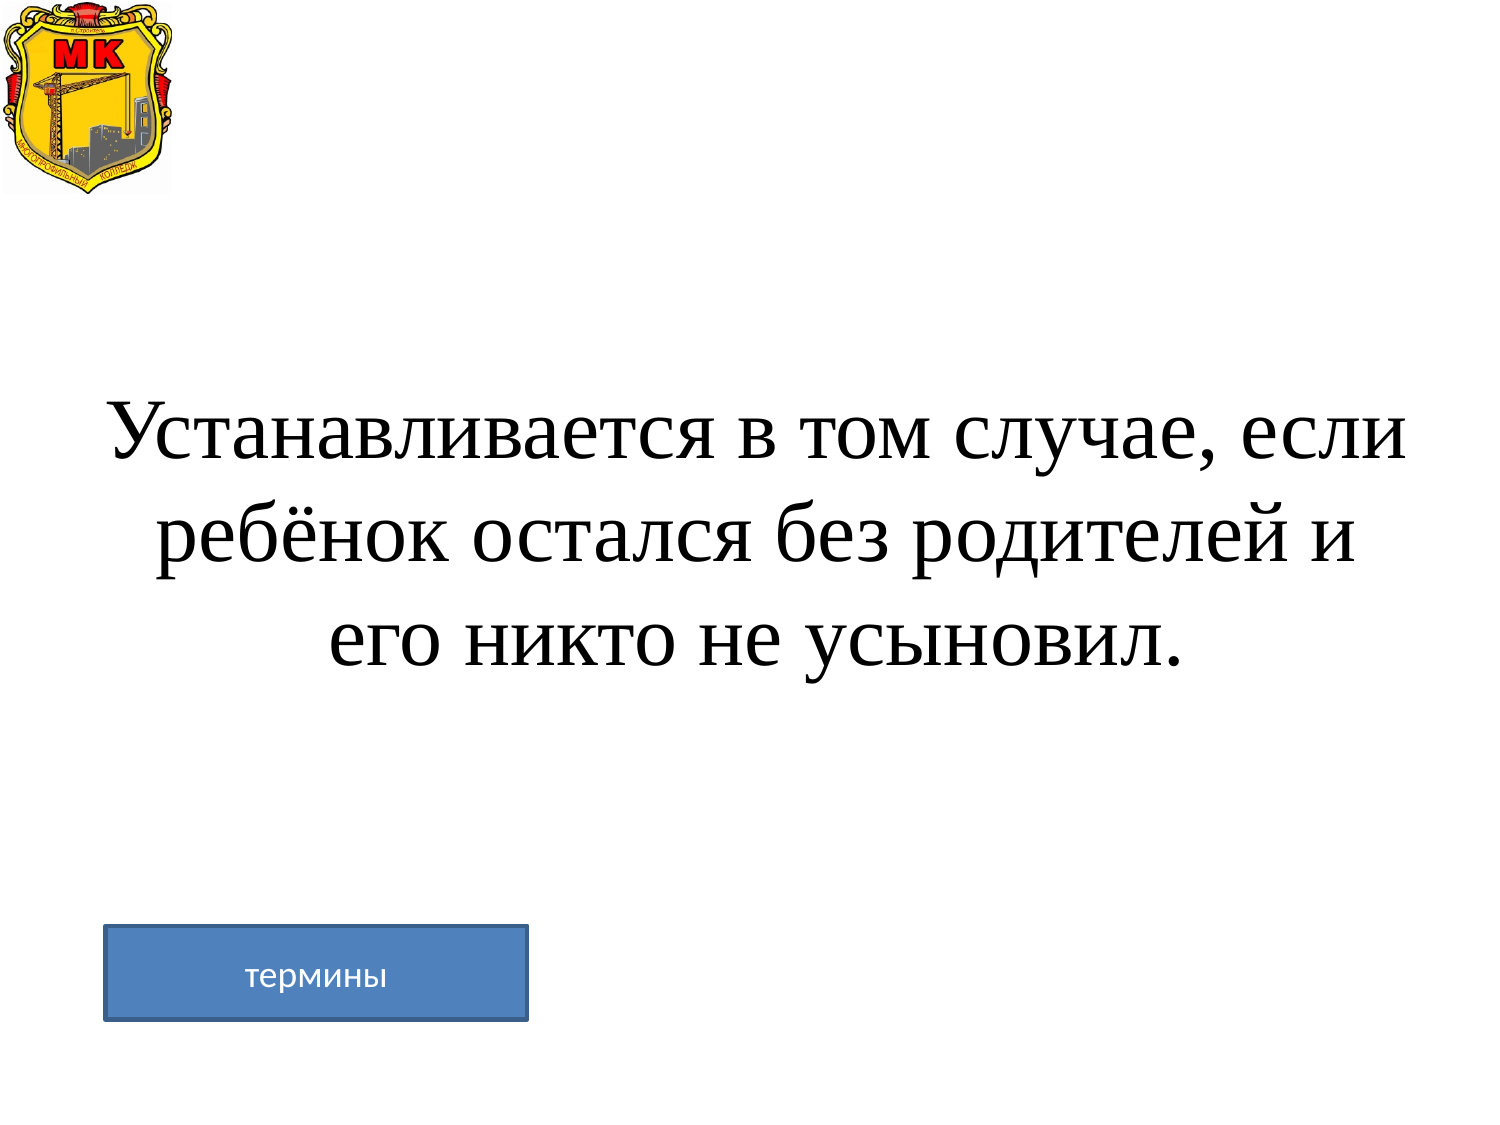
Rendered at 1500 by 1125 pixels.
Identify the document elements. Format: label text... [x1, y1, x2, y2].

text_box термины [103, 924, 529, 1022]
picture [3, 2, 172, 194]
title Устанавливается в том случае, если ребёнок остался без родителей и его никто не усыновил. [82, 351, 1432, 704]
